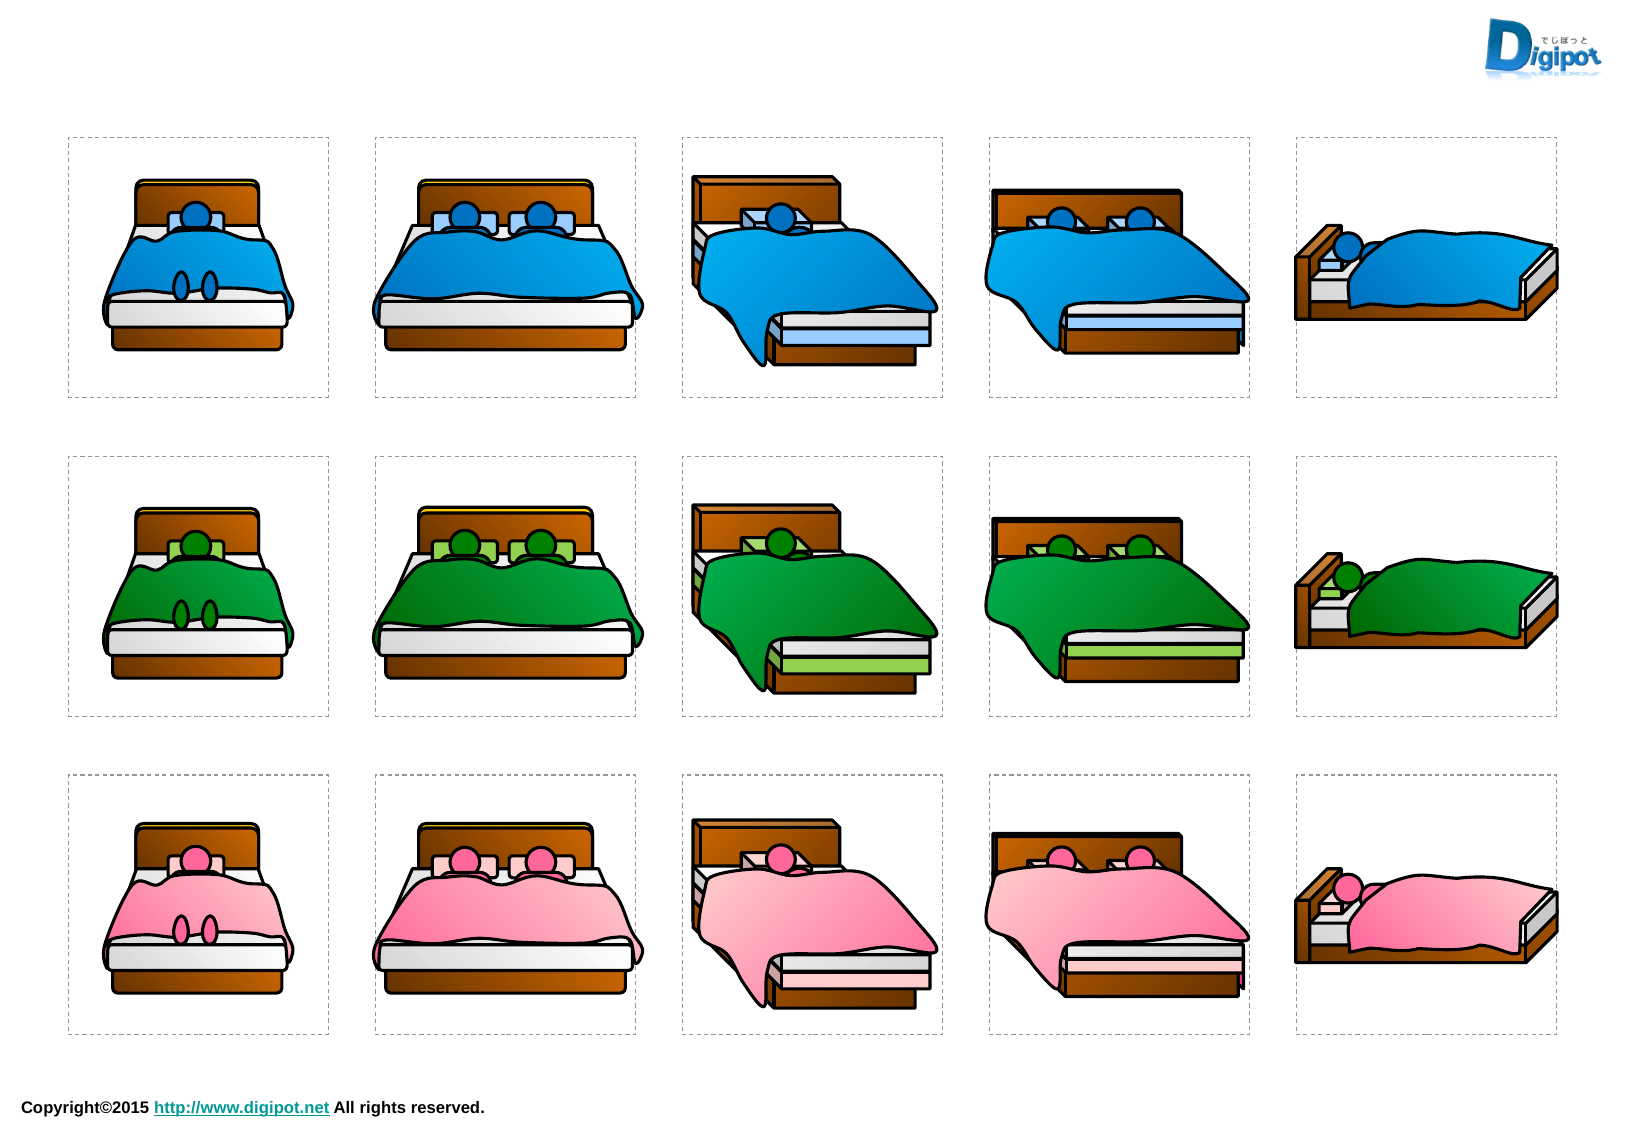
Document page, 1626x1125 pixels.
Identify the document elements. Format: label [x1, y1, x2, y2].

picture [1485, 18, 1602, 82]
text_box [985, 190, 1249, 354]
text_box [692, 176, 938, 367]
text_box [1295, 868, 1558, 963]
text_box [103, 823, 294, 994]
text_box [985, 833, 1249, 997]
text_box [373, 179, 643, 350]
text_box [1295, 553, 1558, 648]
text_box [373, 823, 643, 994]
text_box [103, 508, 294, 679]
text_box [985, 518, 1249, 682]
text_box [692, 504, 938, 694]
text_box [692, 819, 938, 1009]
text_box [1295, 225, 1558, 320]
text_box [103, 179, 294, 350]
text_box [373, 507, 643, 679]
